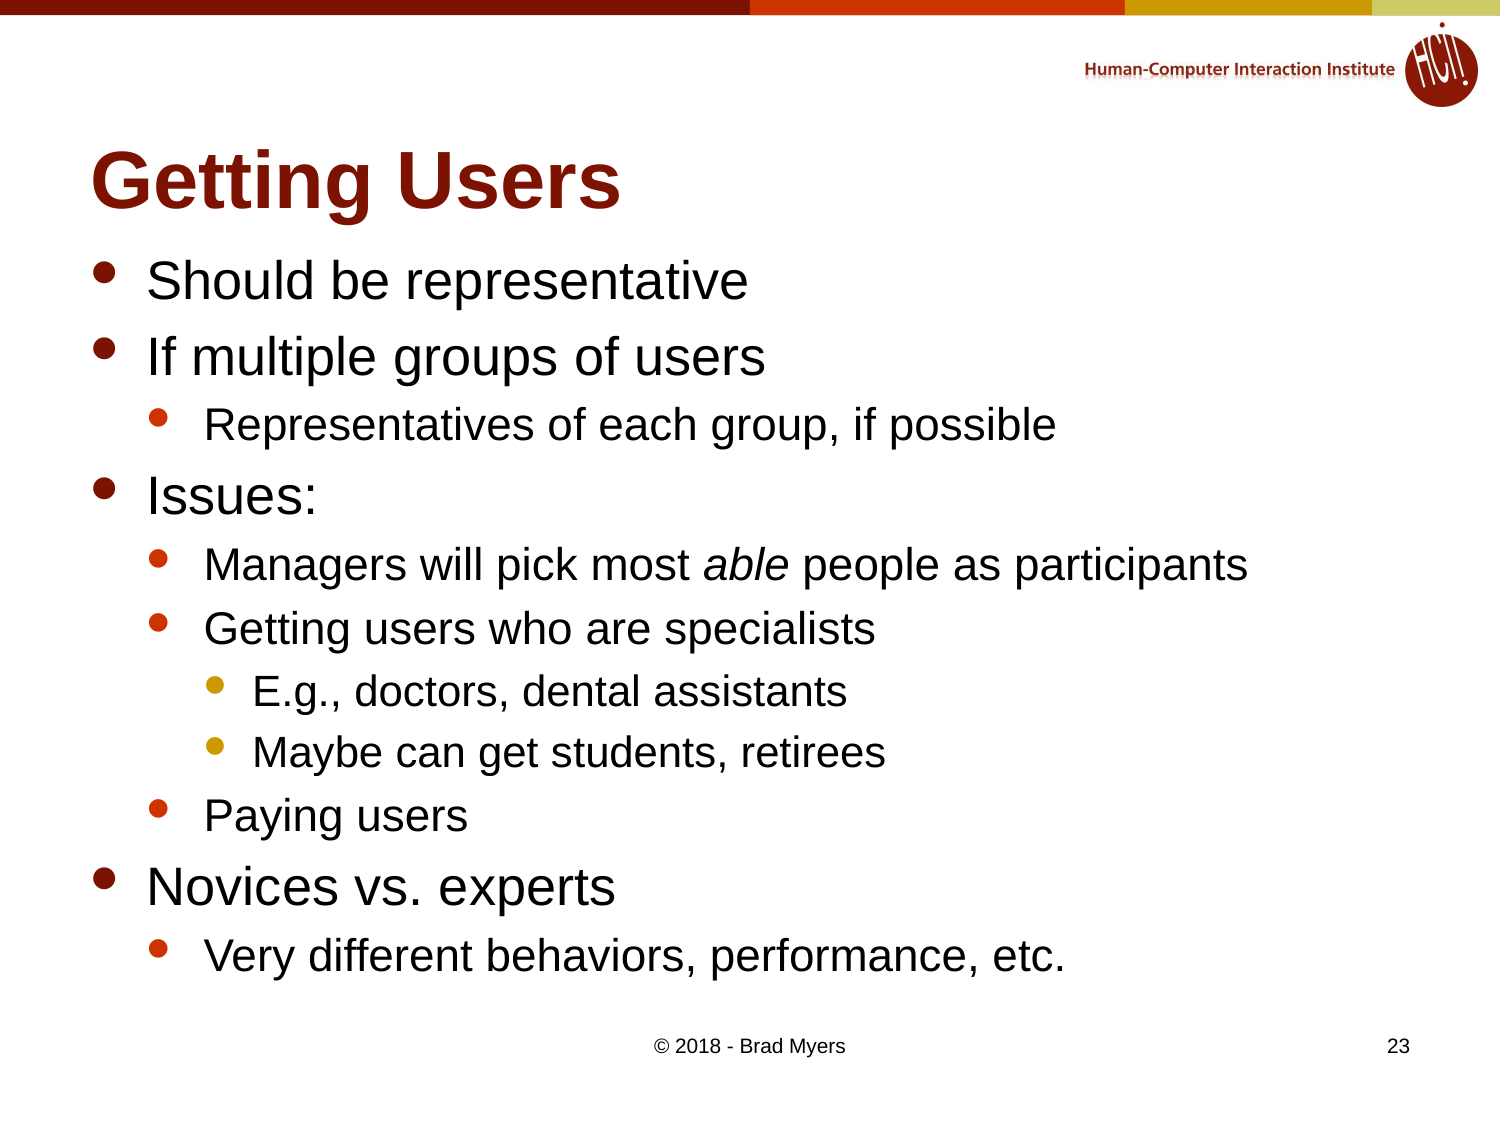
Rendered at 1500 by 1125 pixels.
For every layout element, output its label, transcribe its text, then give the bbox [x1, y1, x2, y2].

title Getting Users [74, 19, 1313, 233]
slide_number 23 [1074, 1024, 1426, 1101]
picture [1313, 22, 1478, 107]
list Should be representative If multiple groups of users Representatives of each group, if possible Issues: Managers will pick most able people as participants Getting users who are specialists E.g., doctors, dental assistants Maybe can get students, retirees Paying users Novices vs. experts Very different behaviors, performance, etc. [74, 237, 1426, 962]
footer © 2018 - Brad Myers [512, 1024, 988, 1101]
